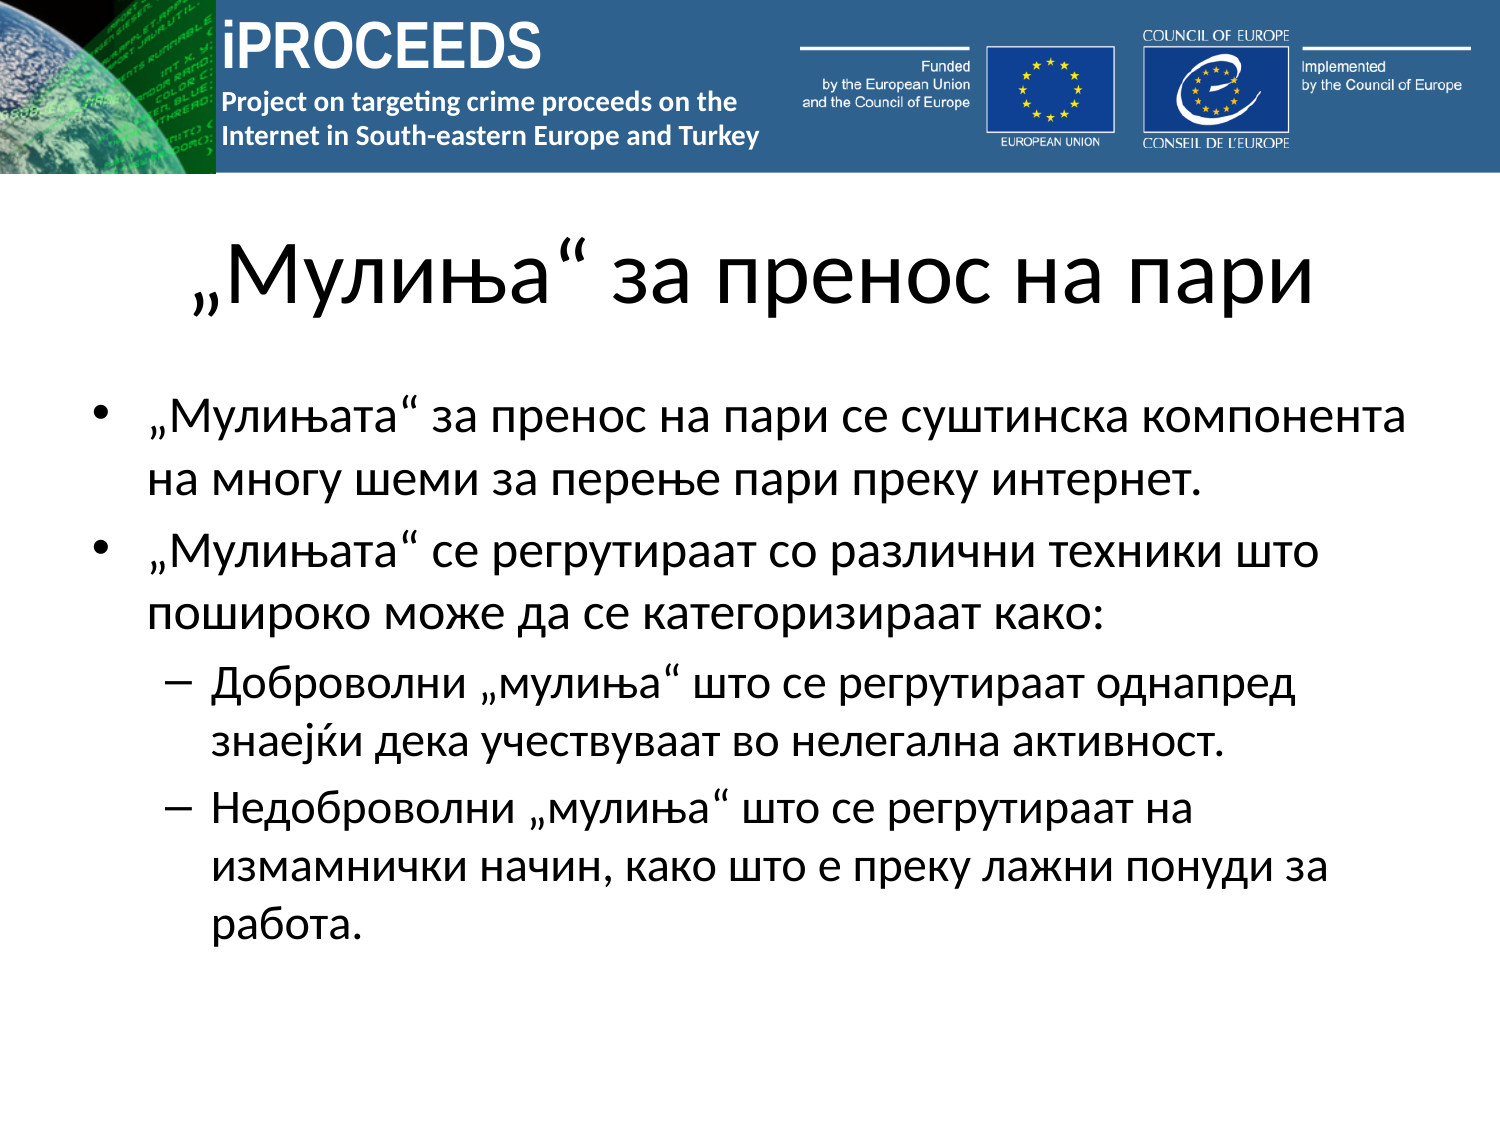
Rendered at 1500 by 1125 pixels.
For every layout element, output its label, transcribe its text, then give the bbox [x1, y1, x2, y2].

picture [800, 30, 1471, 148]
picture [0, 0, 216, 174]
title „Мулиња“ за пренос на пари [76, 172, 1427, 361]
list „Мулињата“ за пренос на пари се суштинска компонента на многу шеми за перење пари преку интернет. „Мулињата“ се регрутираат со различни техники што пошироко може да се категоризираат како: Доброволни „мулиња“ што се регрутираат однапред знаејќи дека учествуваат во нелегална активност. Недоброволни „мулиња“ што се регрутираат на измамнички начин, како што е преку лажни понуди за работа. [76, 373, 1427, 1017]
